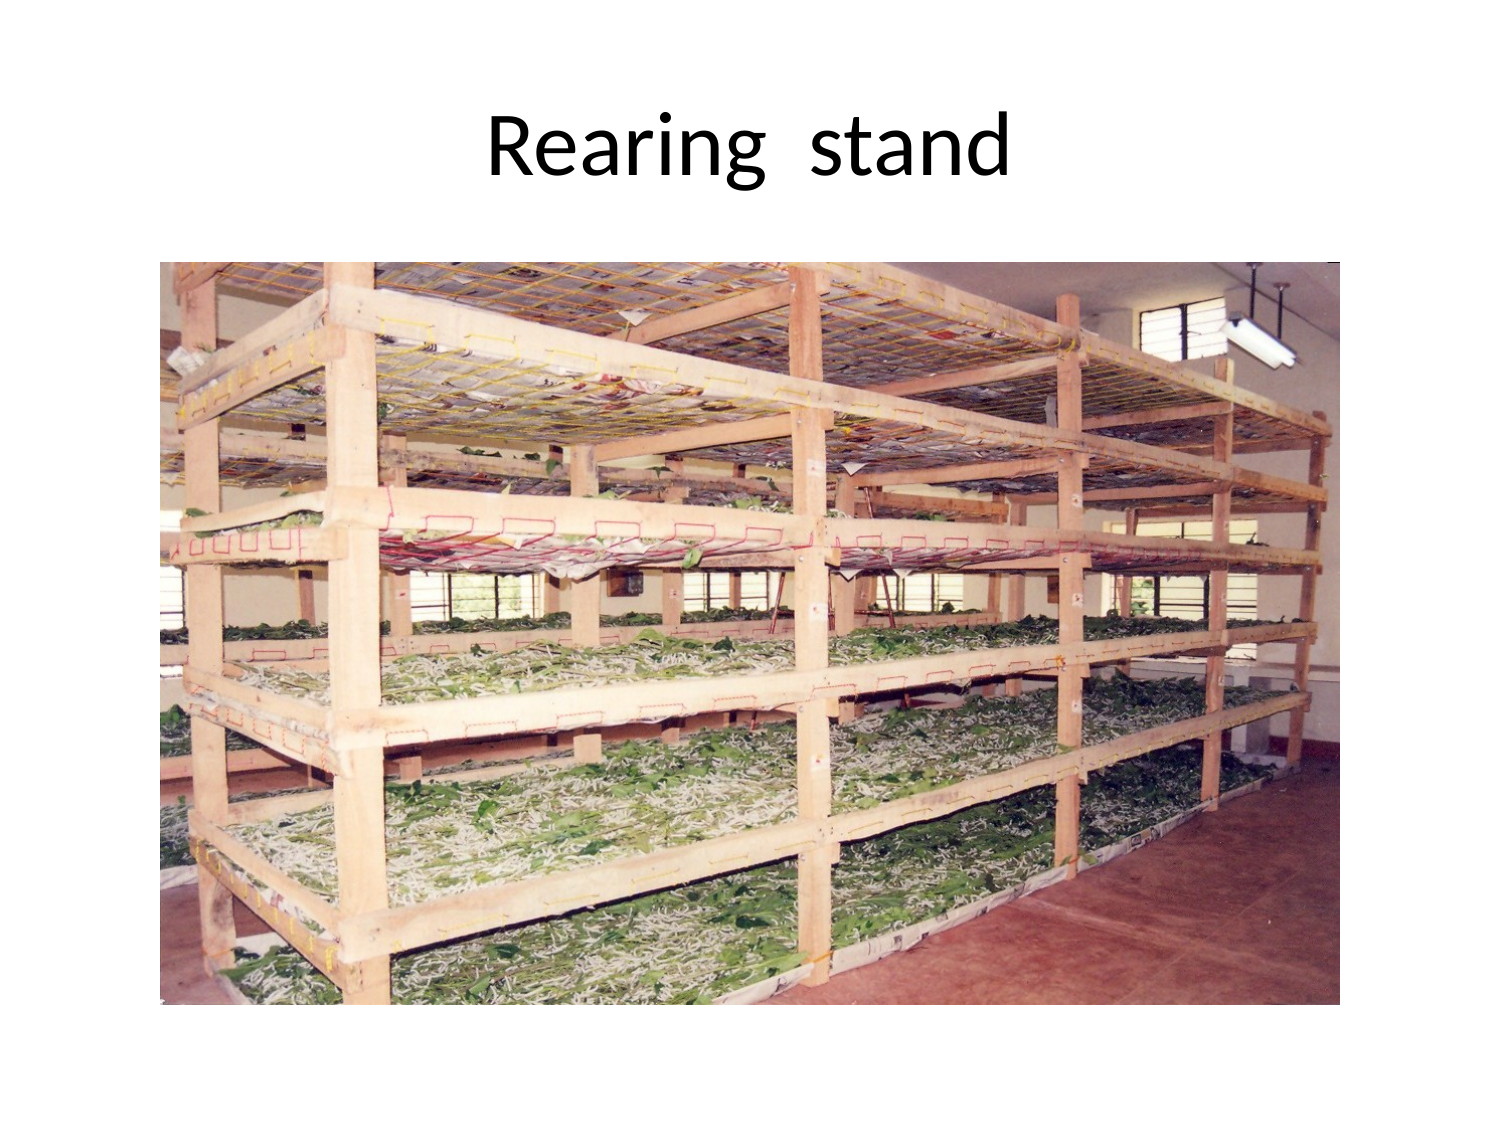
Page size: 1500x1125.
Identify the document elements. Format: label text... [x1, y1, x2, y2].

title Rearing stand [75, 45, 1425, 233]
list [160, 262, 1340, 1006]
